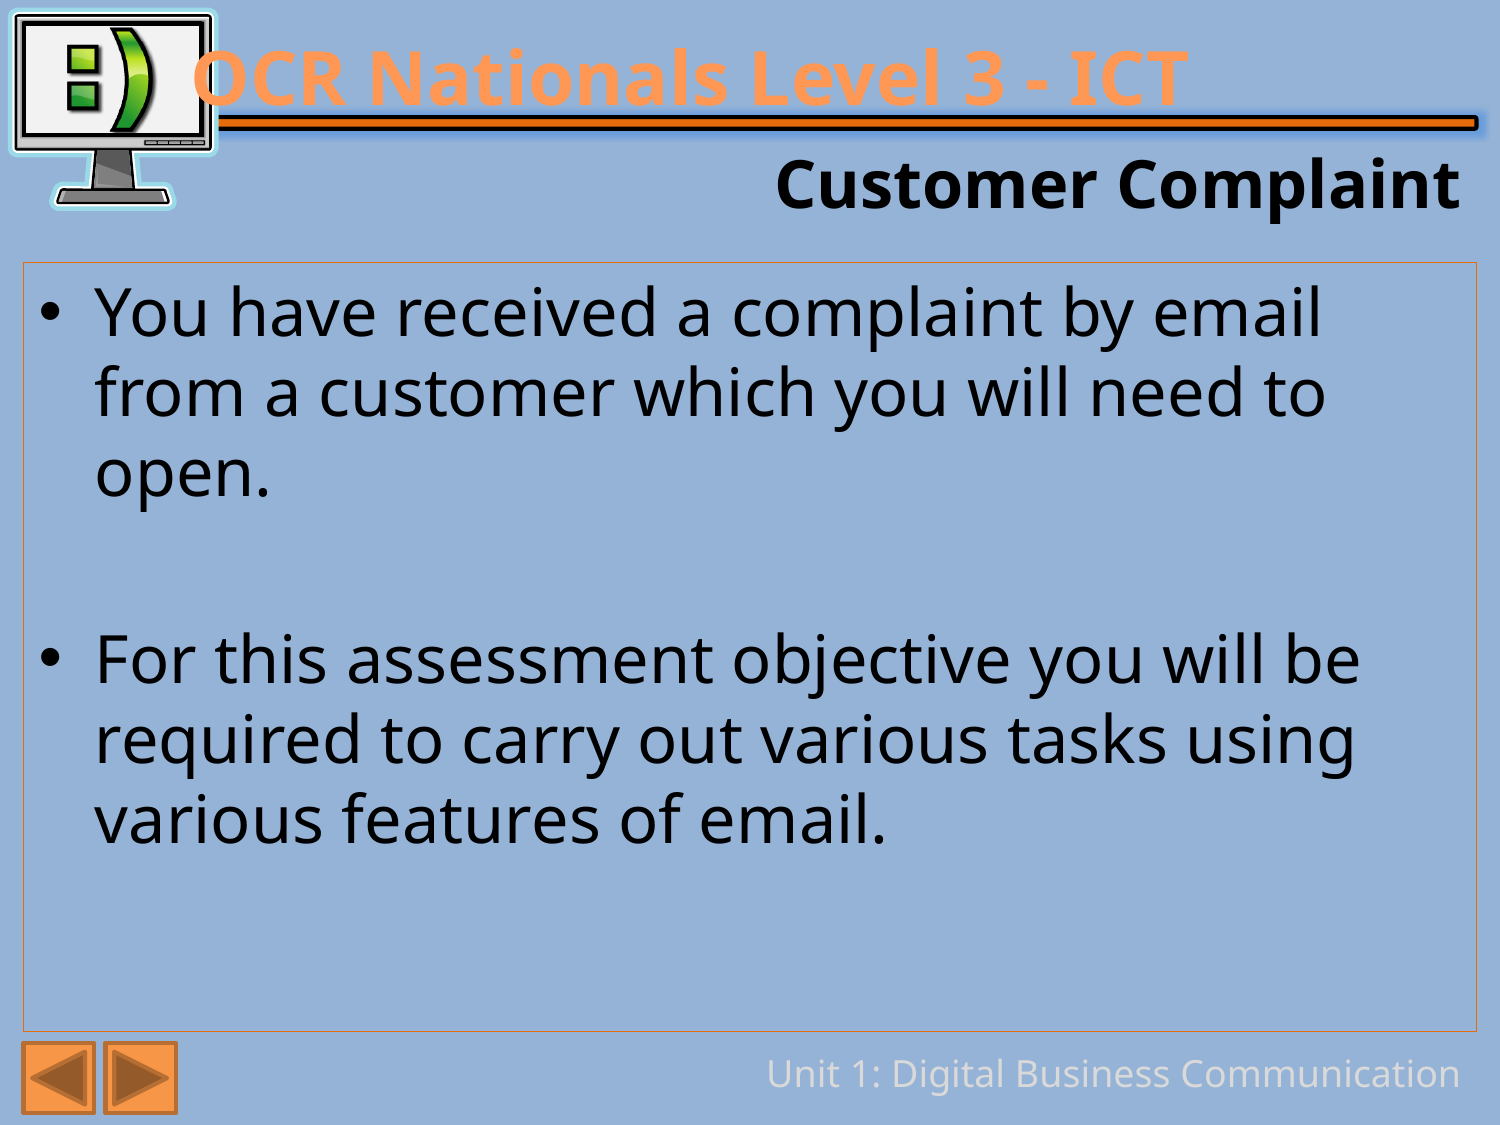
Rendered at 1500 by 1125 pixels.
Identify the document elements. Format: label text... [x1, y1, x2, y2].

title Customer Complaint [187, 117, 1477, 247]
list You have received a complaint by email from a customer which you will need to open. For this assessment objective you will be required to carry out various tasks using various features of email. [23, 262, 1477, 1032]
picture [48, 21, 172, 139]
